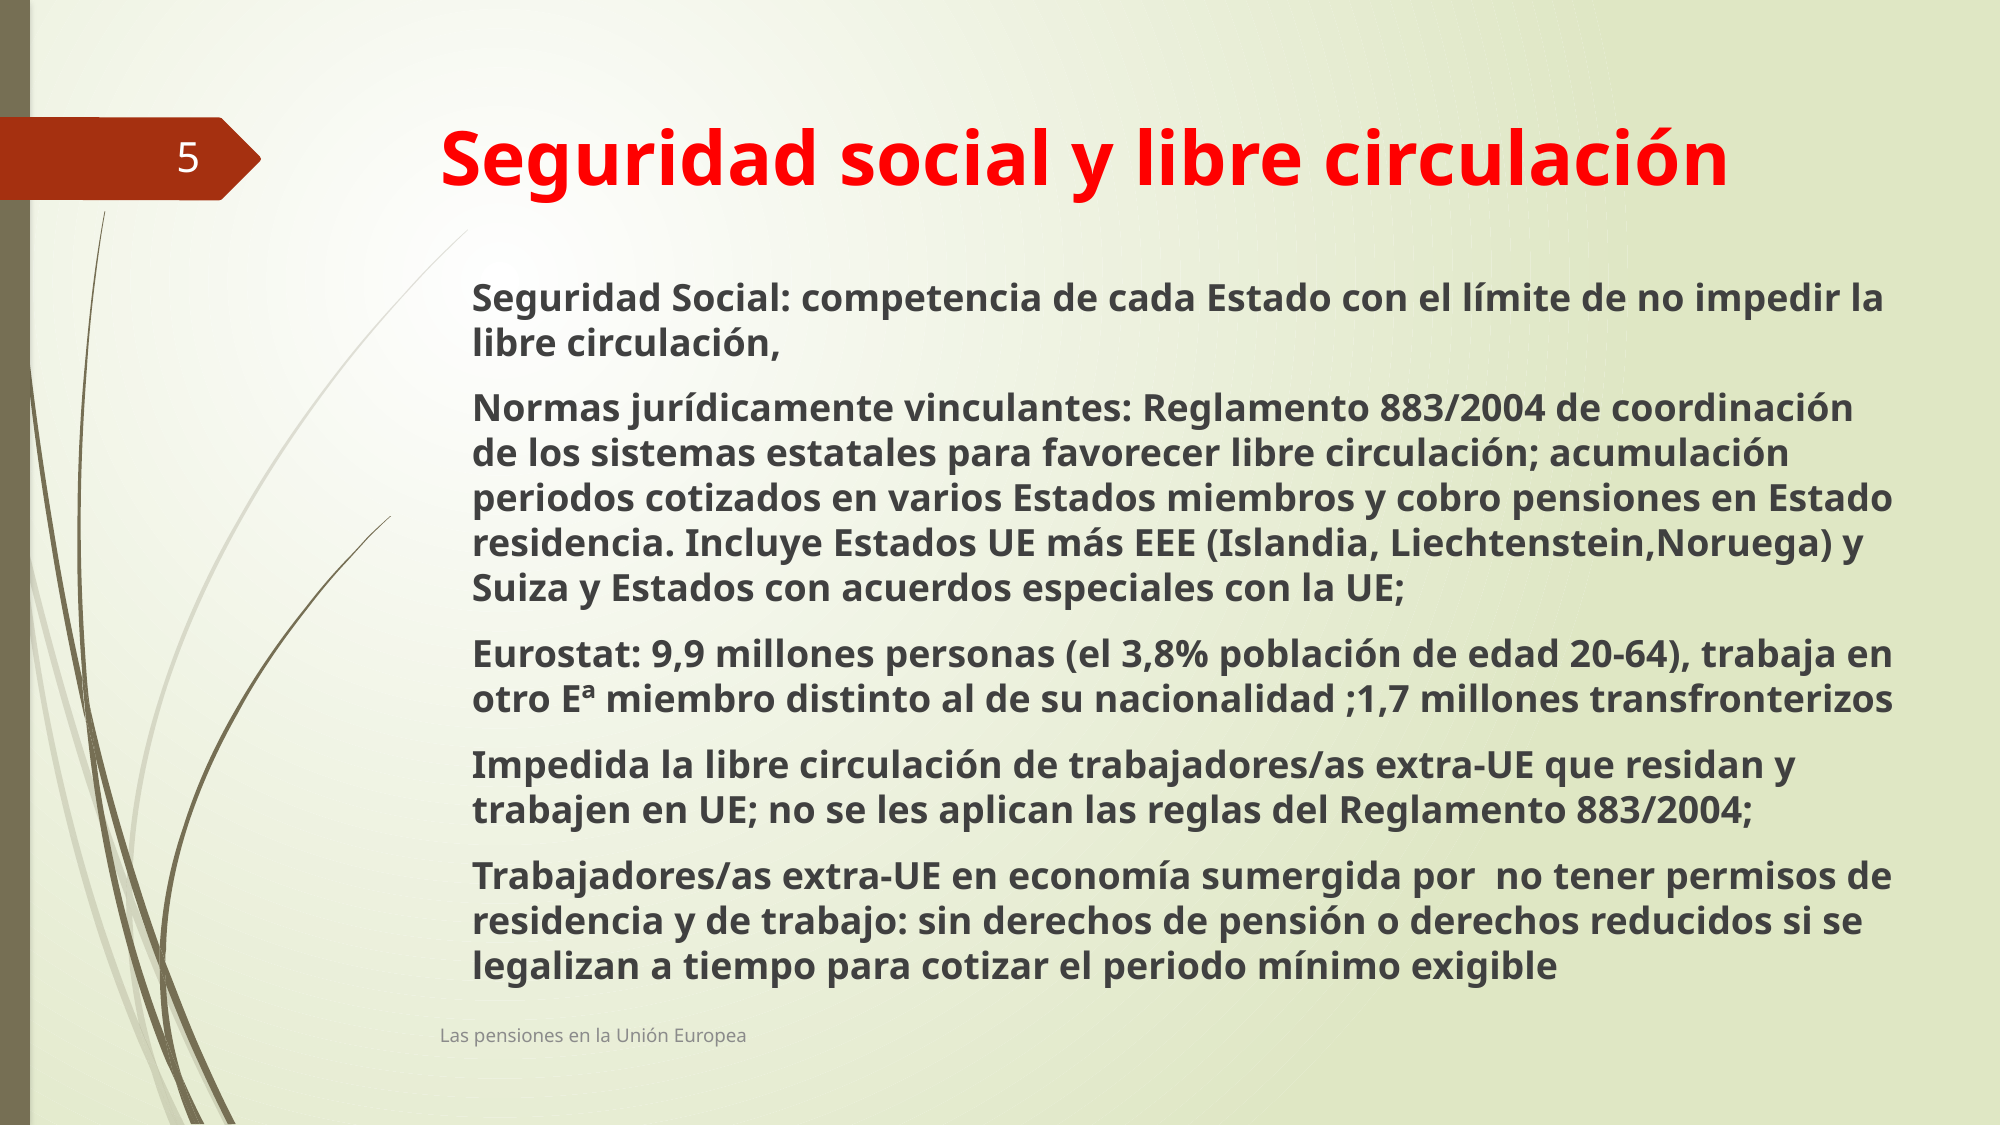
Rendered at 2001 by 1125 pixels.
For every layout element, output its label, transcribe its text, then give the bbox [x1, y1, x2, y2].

footer Las pensiones en la Unión Europea [424, 1006, 1675, 1067]
title Seguridad social y libre circulación [425, 102, 1888, 313]
slide_number 5 [87, 129, 216, 190]
list Seguridad Social: competencia de cada Estado con el límite de no impedir la libre circulación, Normas jurídicamente vinculantes: Reglamento 883/2004 de coordinación de los sistemas estatales para favorecer libre circulación; acumulación periodos cotizados en varios Estados miembros y cobro pensiones en Estado residencia. Incluye Estados UE más EEE (Islandia, Liechtenstein,Noruega) y Suiza y Estados con acuerdos especiales con la UE; Eurostat: 9,9 millones personas (el 3,8% población de edad 20-64), trabaja en otro Eª miembro distinto al de su nacionalidad ;1,7 millones transfronterizos Impedida la libre circulación de trabajadores/as extra-UE que residan y trabajen en UE; no se les aplican las reglas del Reglamento 883/2004; Trabajadores/as extra-UE en economía sumergida por no tener permisos de residencia y de trabajo: sin derechos de pensión o derechos reducidos si se legalizan a tiempo para cotizar el periodo mínimo exigible [456, 266, 1920, 1022]
